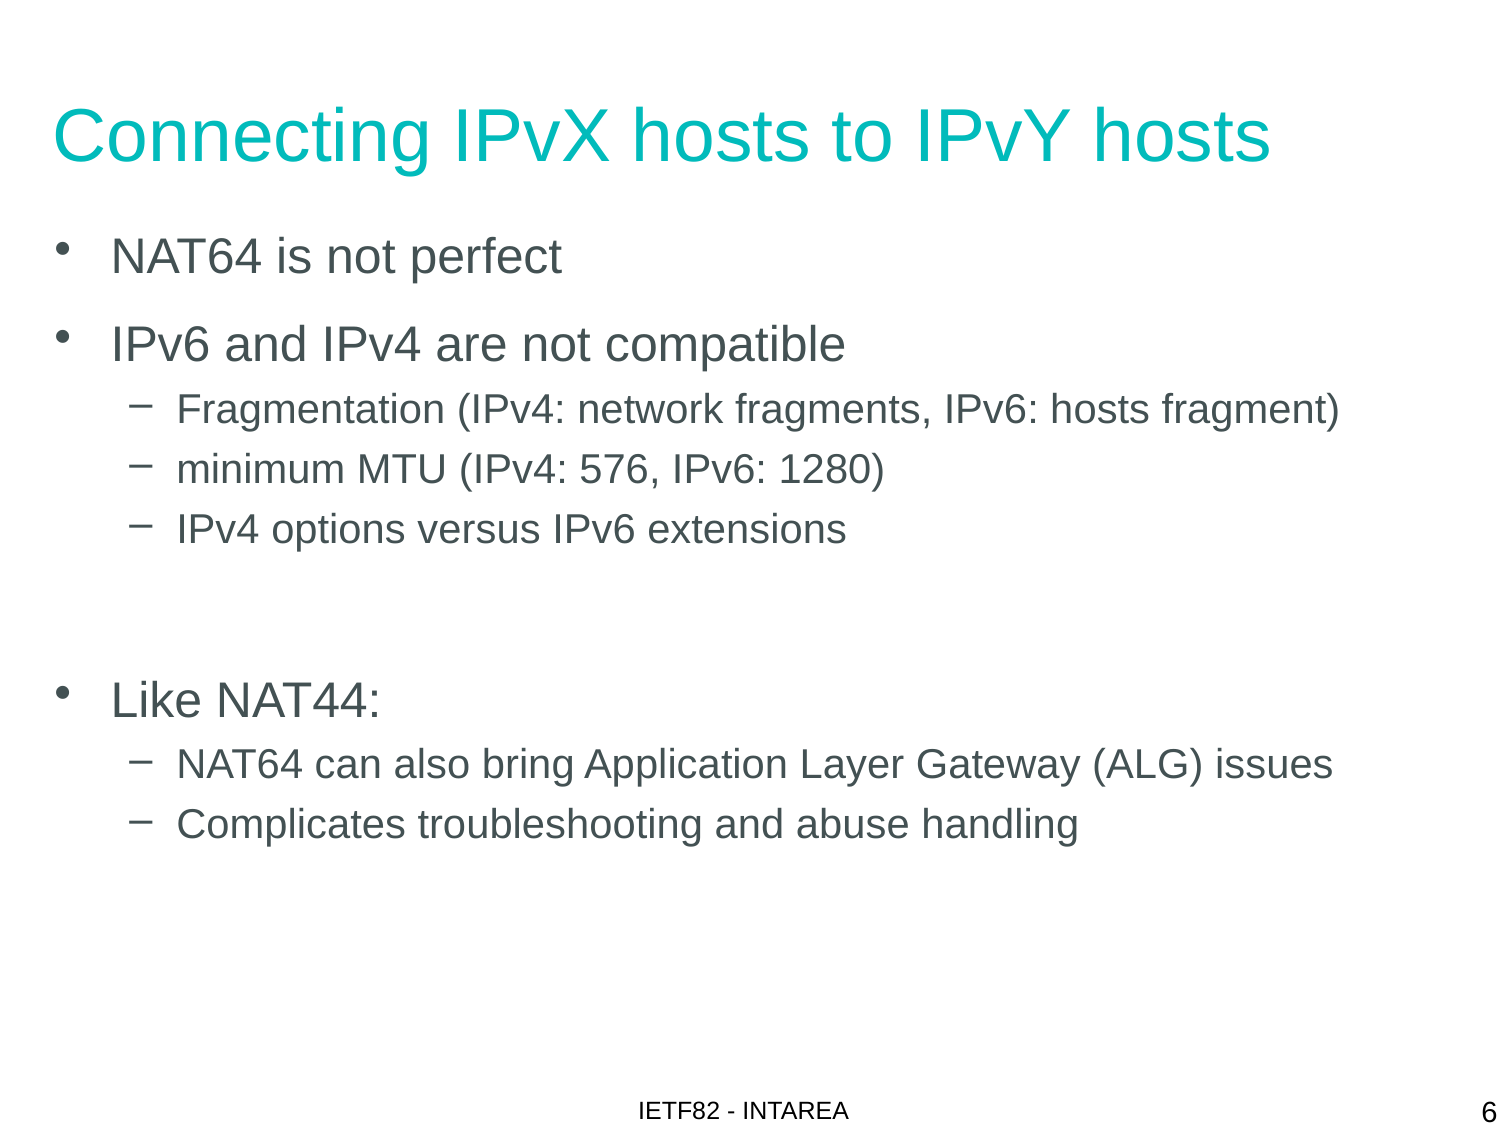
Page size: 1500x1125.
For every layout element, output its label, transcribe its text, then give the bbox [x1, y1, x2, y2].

footer IETF82 - INTAREA [462, 1087, 1026, 1125]
list NAT64 is not perfect IPv6 and IPv4 are not compatible Fragmentation (IPv4: network fragments, IPv6: hosts fragment) minimum MTU (IPv4: 576, IPv6: 1280) IPv4 options versus IPv6 extensions Like NAT44: NAT64 can also bring Application Layer Gateway (ALG) issues Complicates troubleshooting and abuse handling [39, 220, 1447, 1036]
title Connecting IPvX hosts to IPvY hosts [37, 70, 1447, 209]
slide_number 6 [1162, 1085, 1500, 1125]
